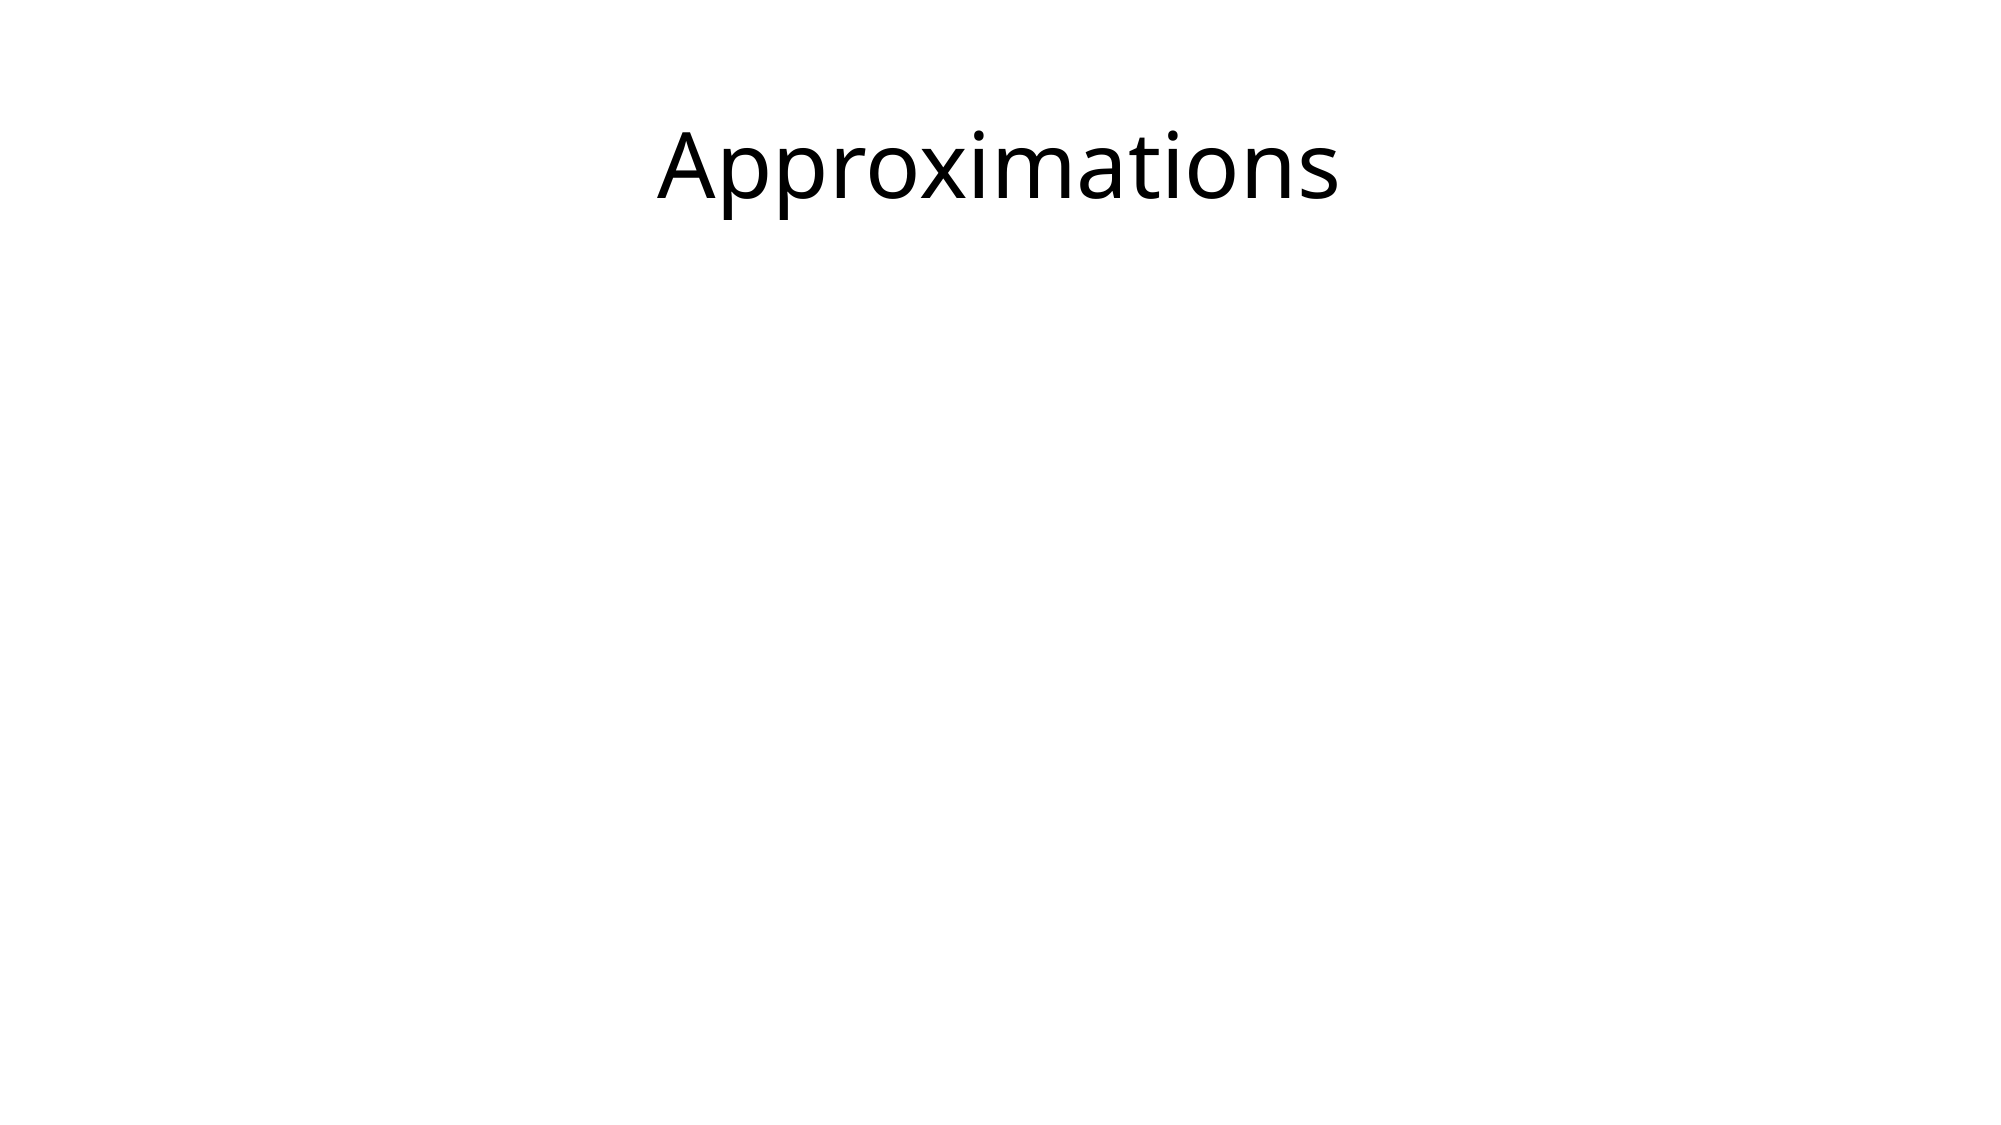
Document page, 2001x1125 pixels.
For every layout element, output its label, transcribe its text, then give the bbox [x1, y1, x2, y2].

title Approximations [137, 59, 1863, 278]
